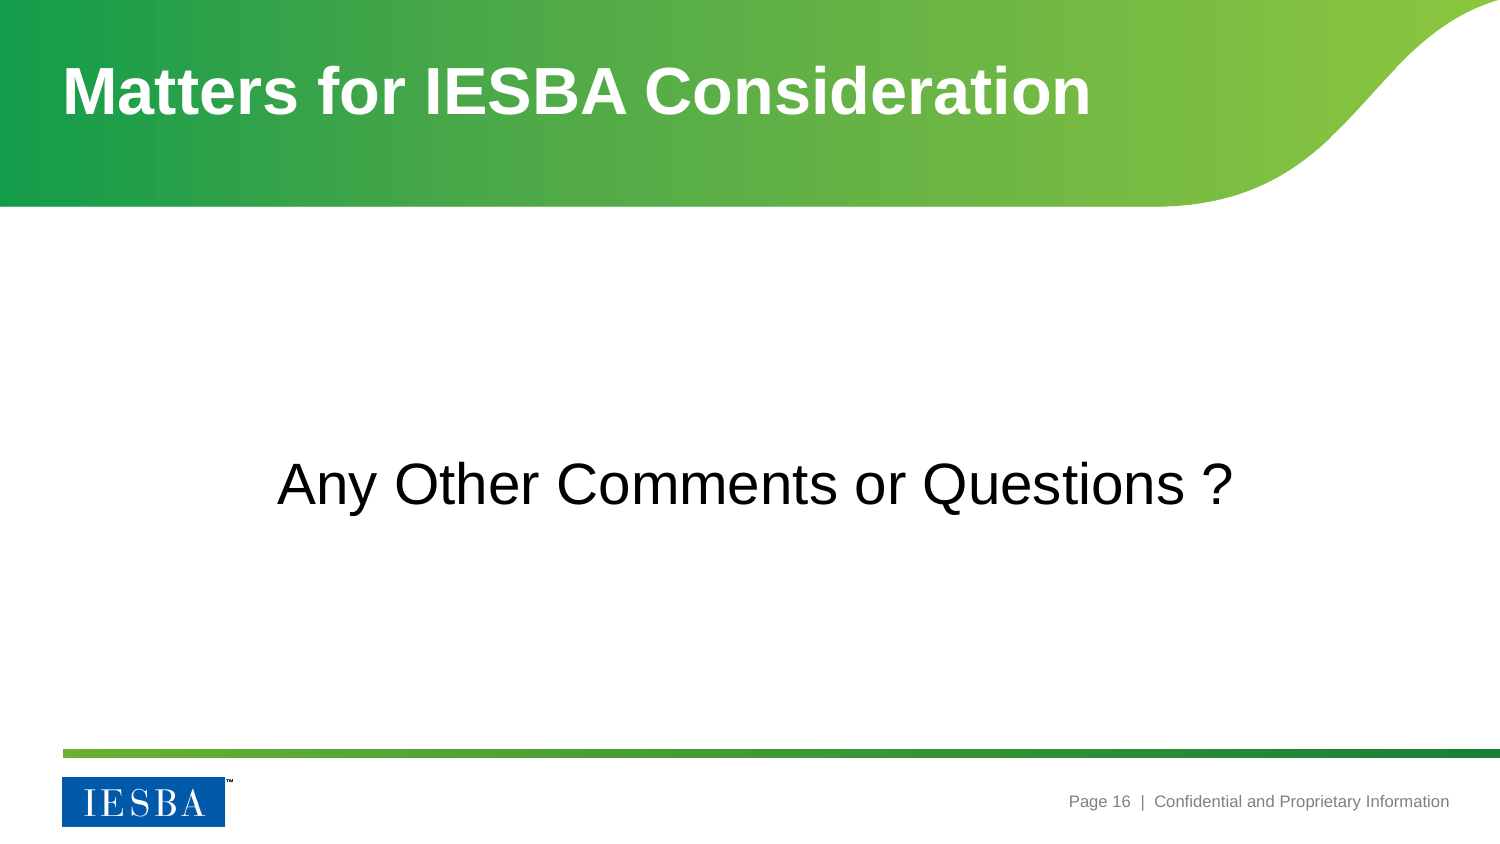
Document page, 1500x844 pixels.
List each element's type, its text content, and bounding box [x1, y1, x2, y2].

picture [62, 777, 233, 827]
list Any Other Comments or Questions ? [62, 220, 1450, 724]
picture [0, 0, 1500, 207]
title Matters for IESBA Consideration [62, 55, 1300, 121]
